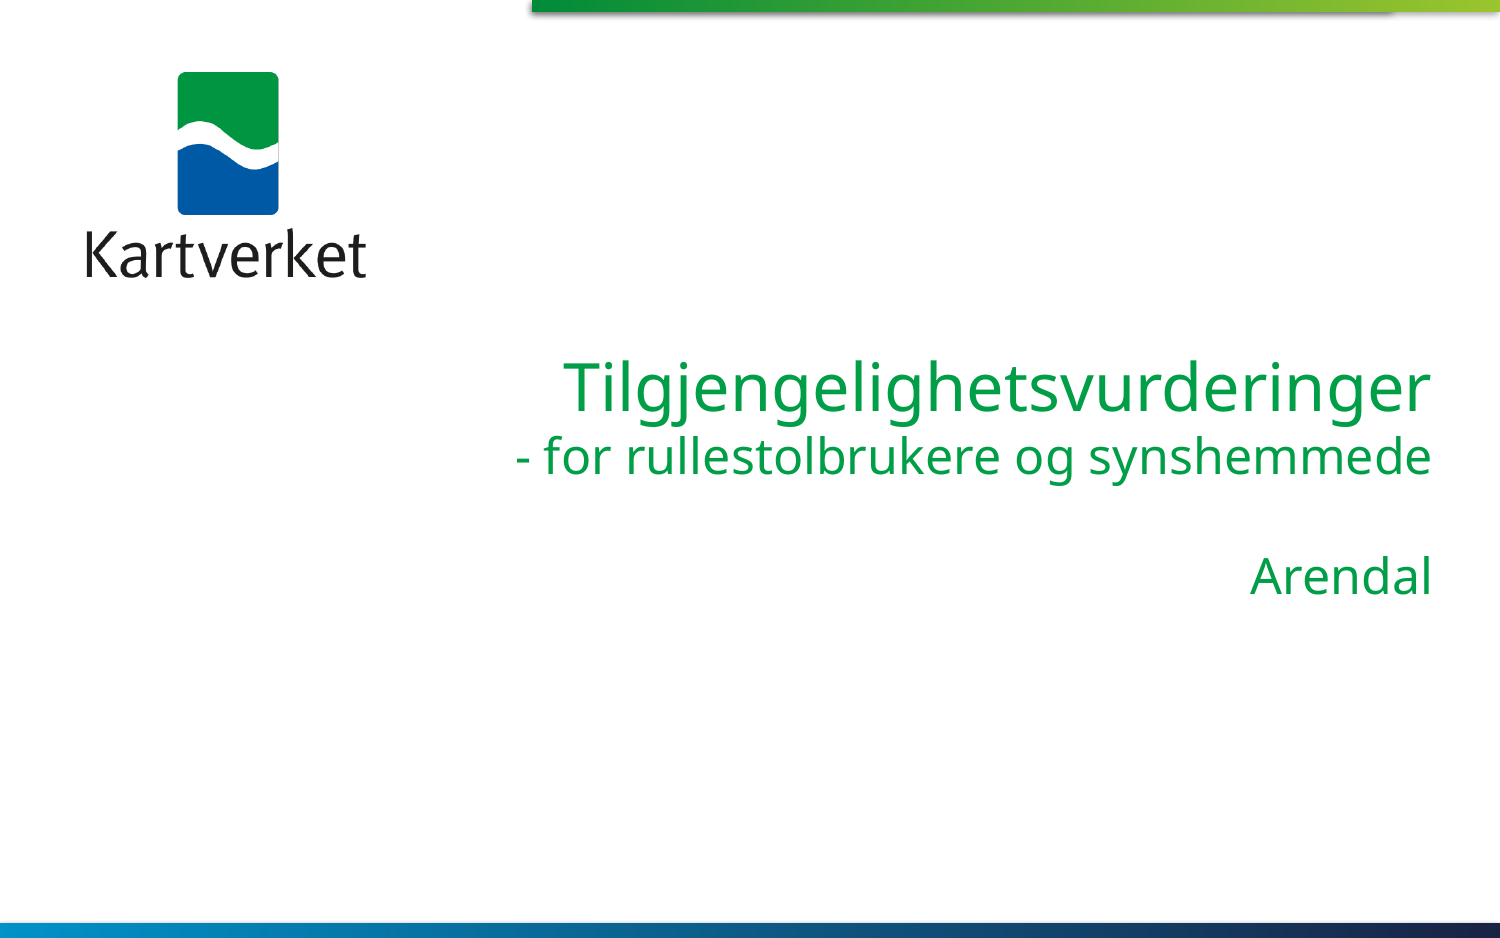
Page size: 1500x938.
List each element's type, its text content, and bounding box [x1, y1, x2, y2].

text_box Tilgjengelighetsvurderinger - for rullestolbrukere og synshemmede Arendal [66, 337, 1449, 613]
